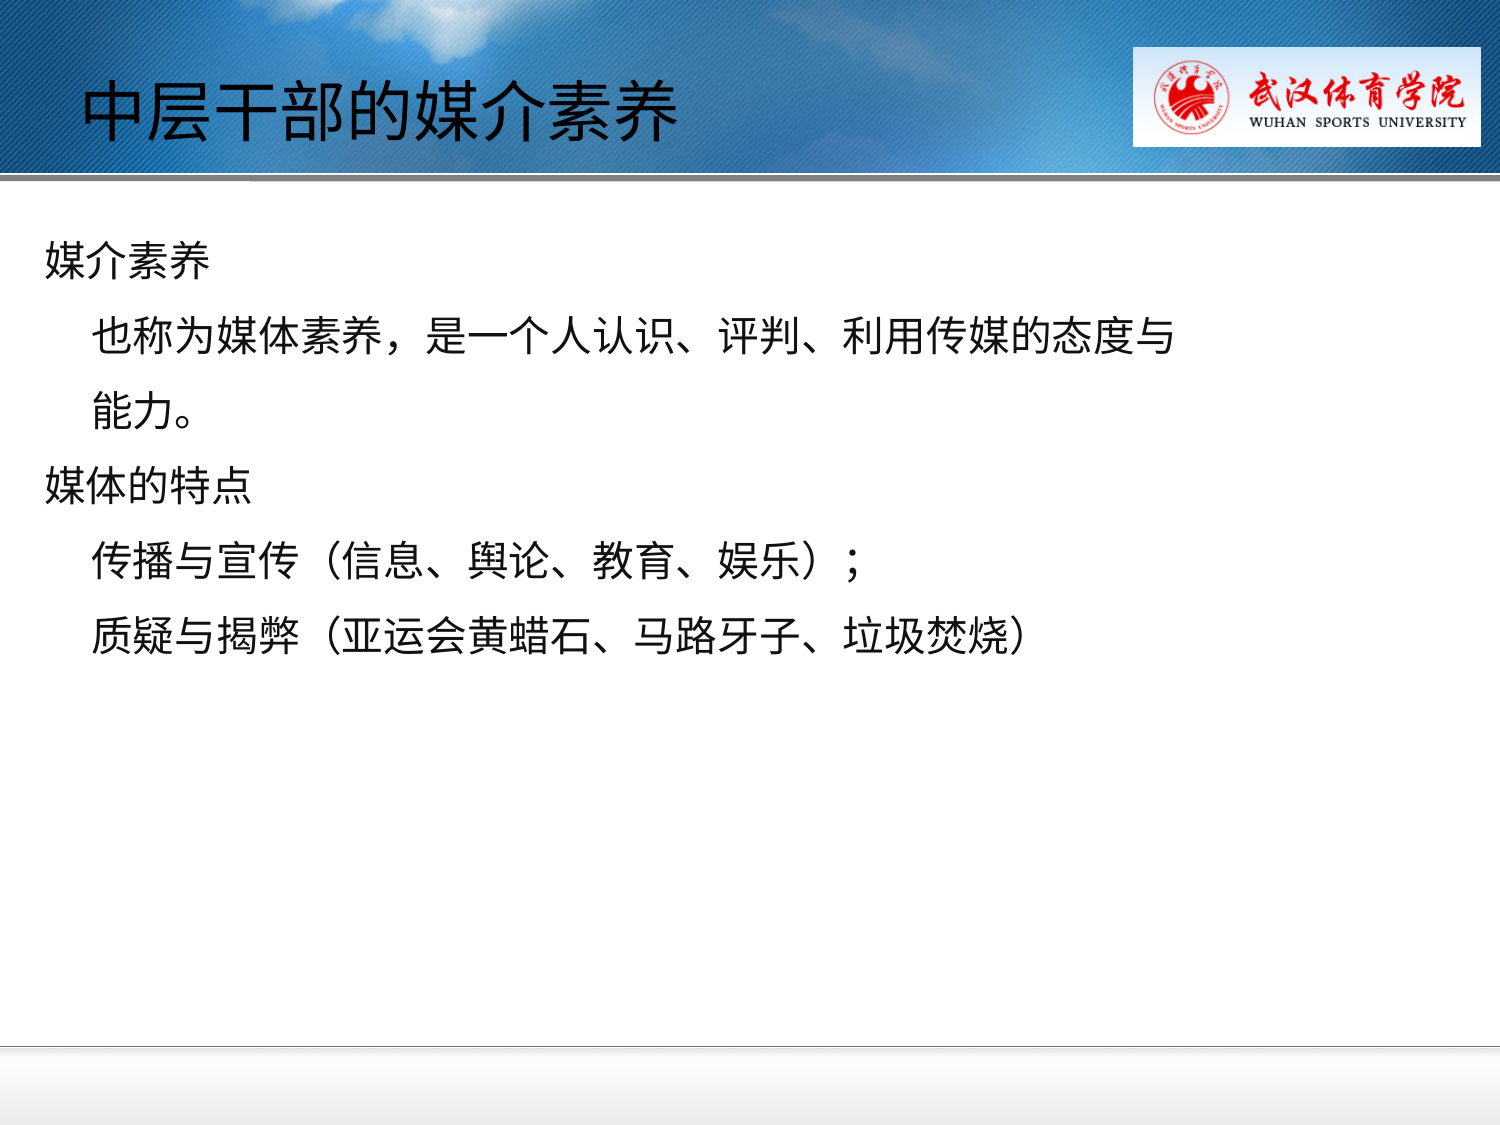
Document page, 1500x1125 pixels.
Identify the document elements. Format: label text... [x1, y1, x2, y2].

picture [0, 0, 1500, 173]
picture [0, 1046, 1500, 1125]
title 中层干部的媒介素养 [64, 50, 1436, 170]
text_box 媒介素养 也称为媒体素养，是一个人认识、评判、利用传媒的态度与 能力。 媒体的特点 传播与宣传（信息、舆论、教育、娱乐）； 质疑与揭弊（亚运会黄蜡石、马路牙子、垃圾焚烧） [29, 202, 1473, 667]
